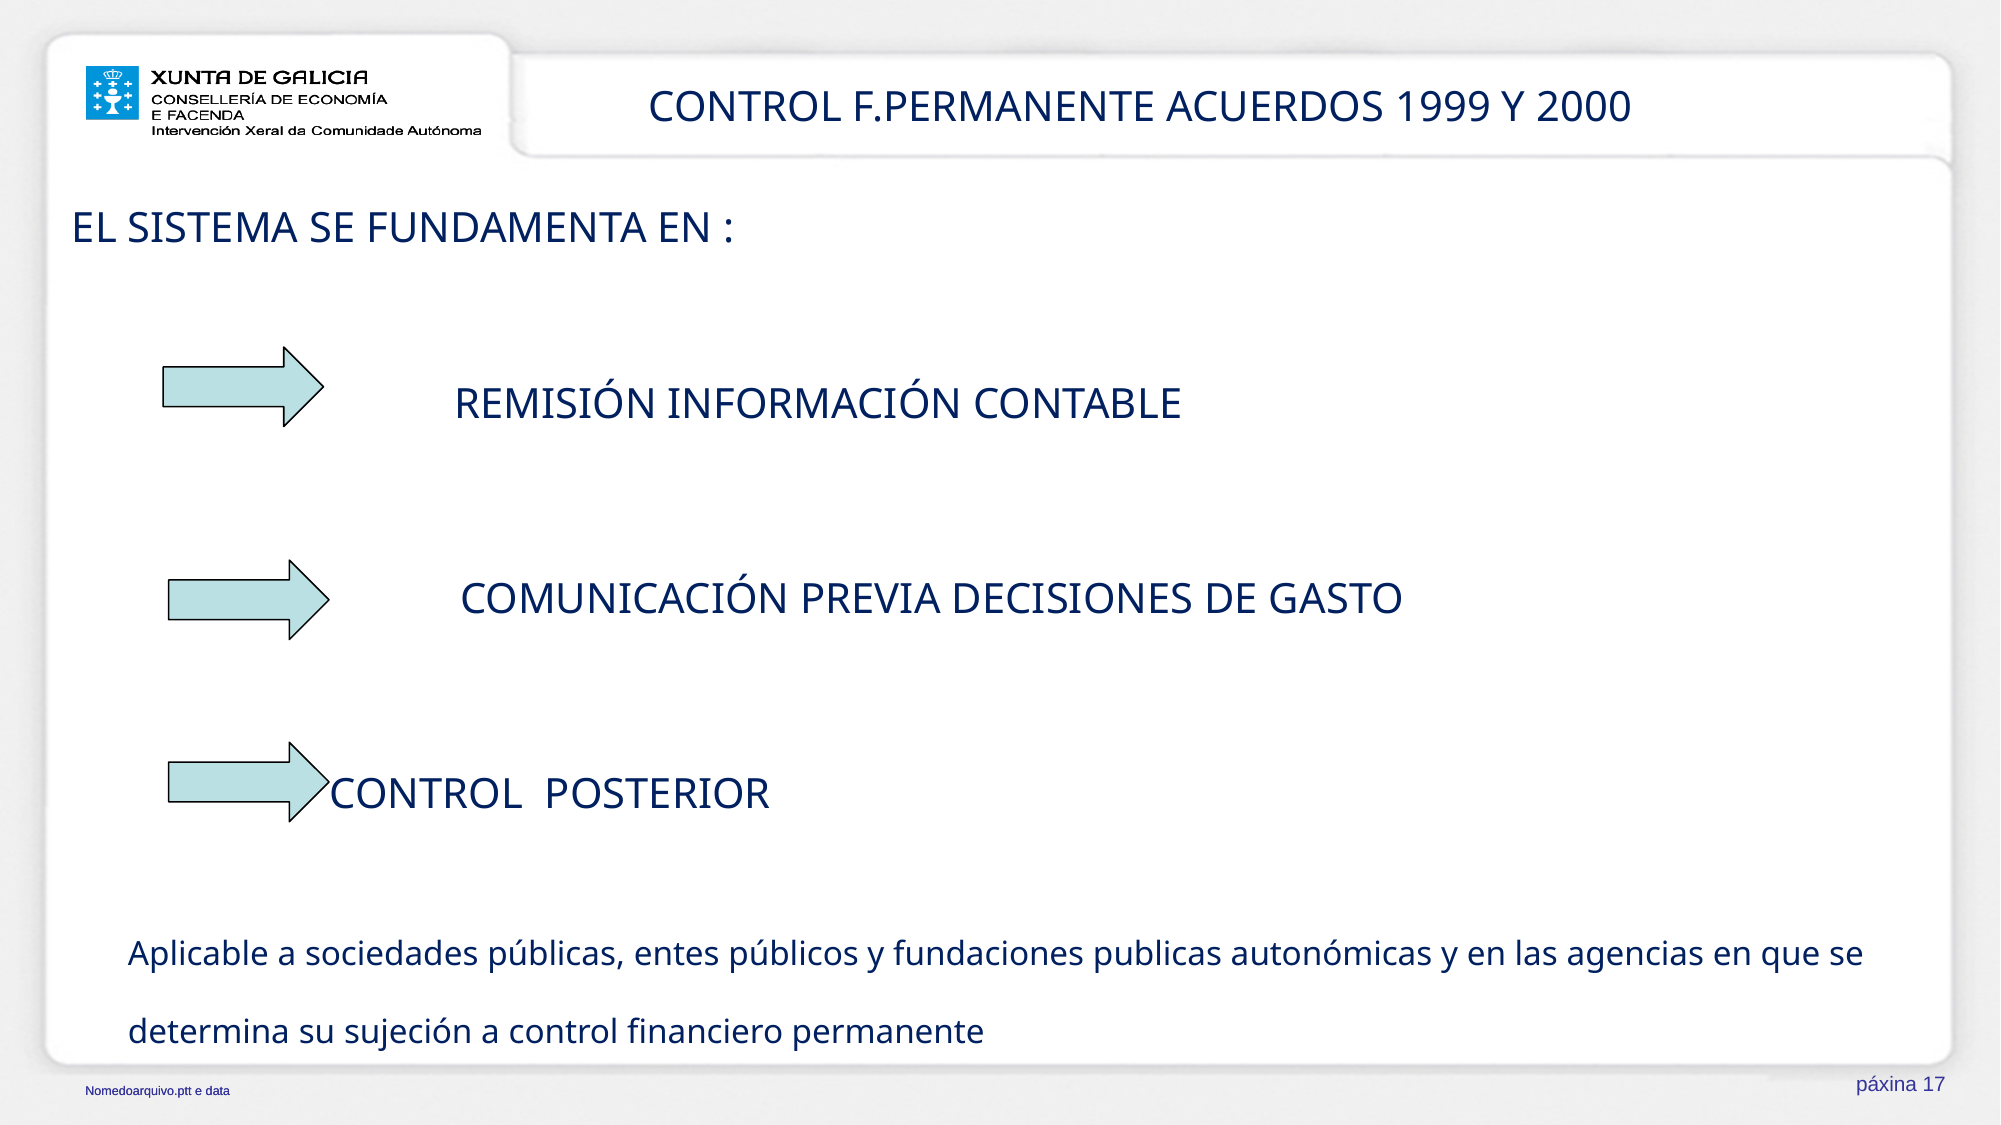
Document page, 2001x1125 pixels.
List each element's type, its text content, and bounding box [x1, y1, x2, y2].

picture [0, 0, 2001, 1125]
list EL SISTEMA SE FUNDAMENTA EN : REMISIÓN INFORMACIÓN CONTABLE COMUNICACIÓN PREVIA DECISIONES DE GASTO CONTROL POSTERIOR Aplicable a sociedades públicas, entes públicos y fundaciones publicas autonómicas y en las agencias en que se determina su sujeción a control financiero permanente [56, 153, 1900, 1035]
title CONTROL F.PERMANENTE ACUERDOS 1999 Y 2000 [633, 0, 1750, 138]
slide_number páxina 17 [1493, 1063, 1961, 1125]
text_box [168, 560, 330, 640]
text_box [163, 347, 324, 427]
text_box [168, 742, 330, 822]
